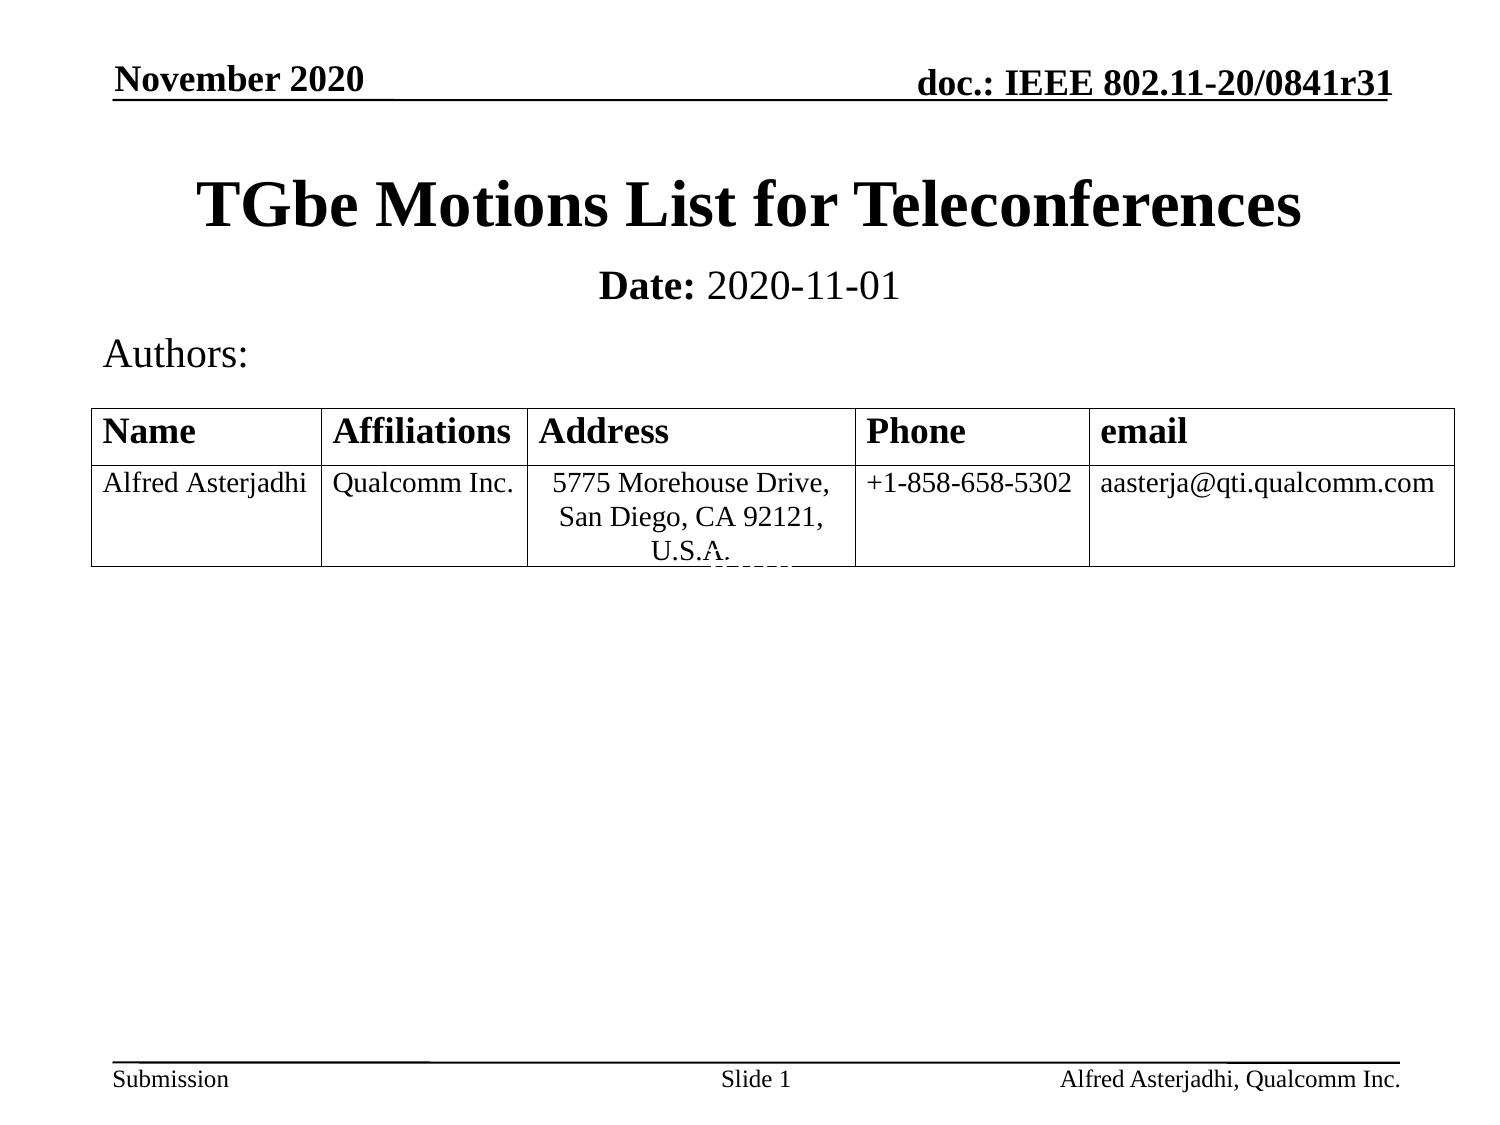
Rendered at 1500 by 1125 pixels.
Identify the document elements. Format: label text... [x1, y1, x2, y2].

text_box Authors: [87, 318, 325, 381]
footer Alfred Asterjadhi, Qualcomm Inc. [902, 1061, 1402, 1093]
list Date: 2020-11-01 [112, 249, 1388, 316]
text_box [75, 407, 1477, 819]
title TGbe Motions List for Teleconferences [112, 112, 1388, 249]
slide_number Slide 1 [712, 1061, 800, 1123]
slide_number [114, 54, 493, 100]
